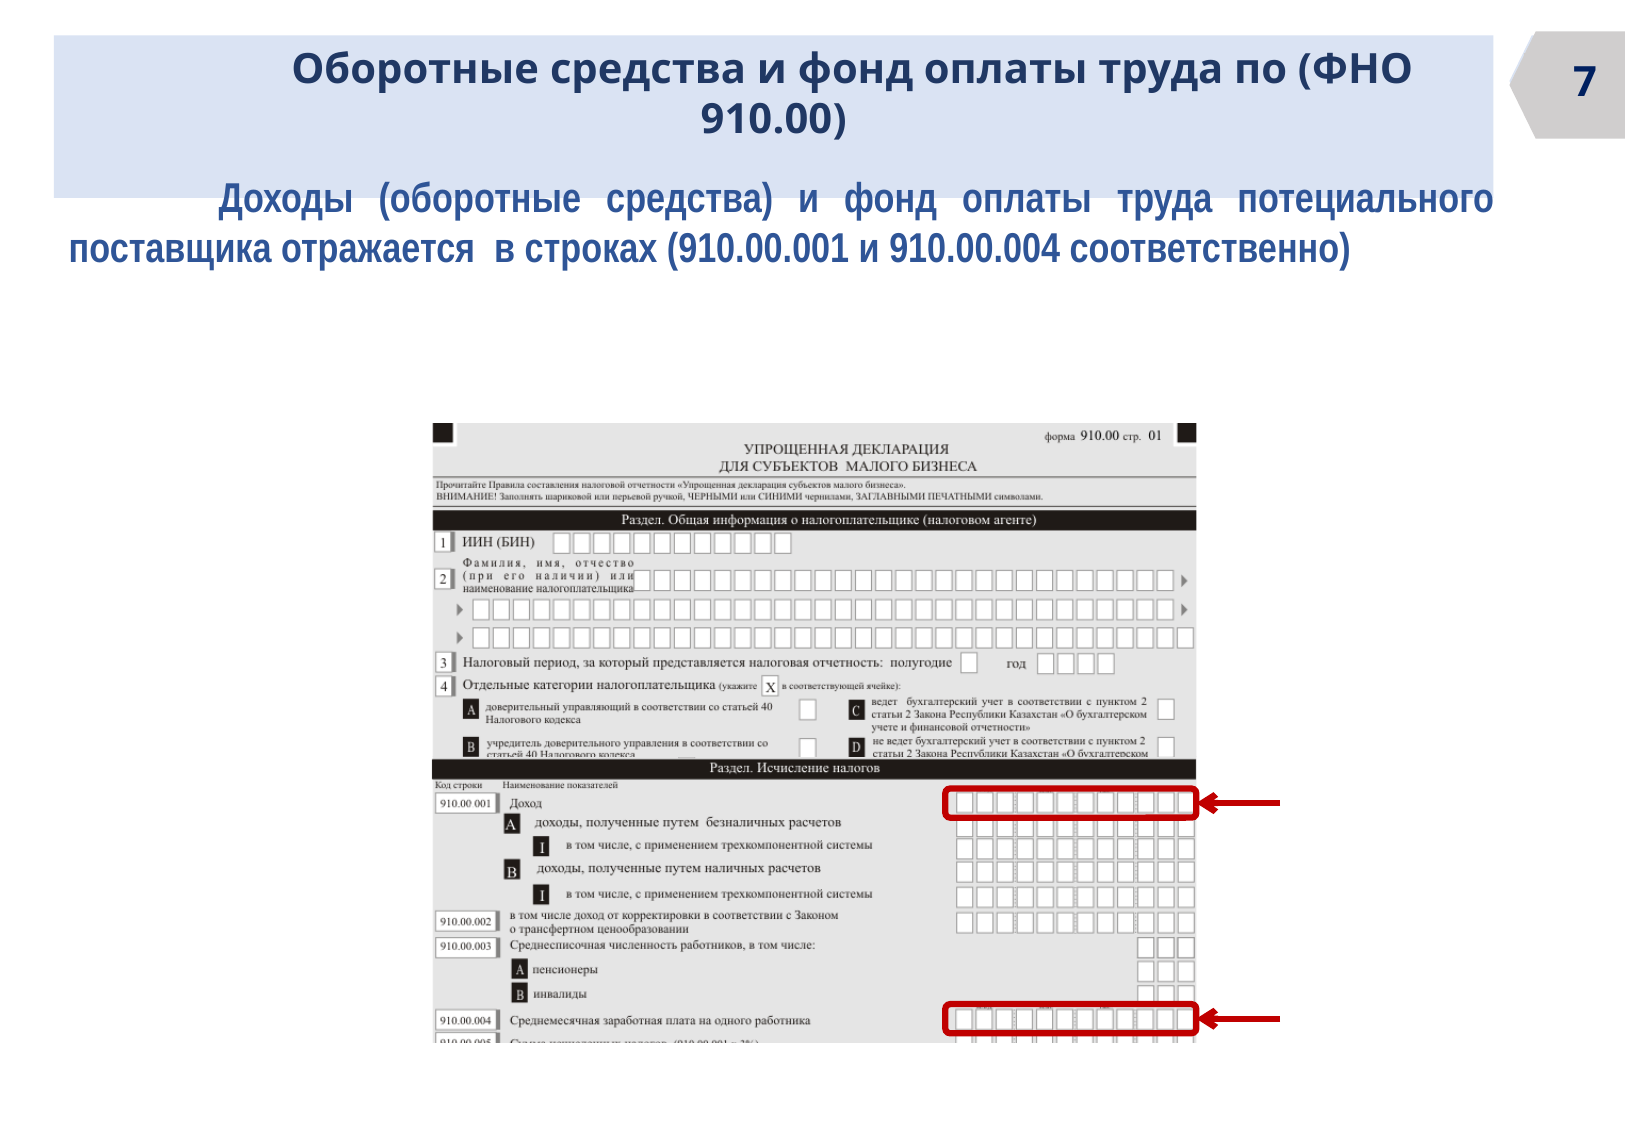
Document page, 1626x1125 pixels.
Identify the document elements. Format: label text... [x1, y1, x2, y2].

text_box Доходы (оборотные средства) и фонд оплаты труда потециального поставщика отражается в строках (910.00.001 и 910.00.004 соответственно) [53, 176, 1510, 278]
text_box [431, 423, 1281, 1043]
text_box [53, 35, 1625, 176]
text_box [1532, 30, 1625, 35]
